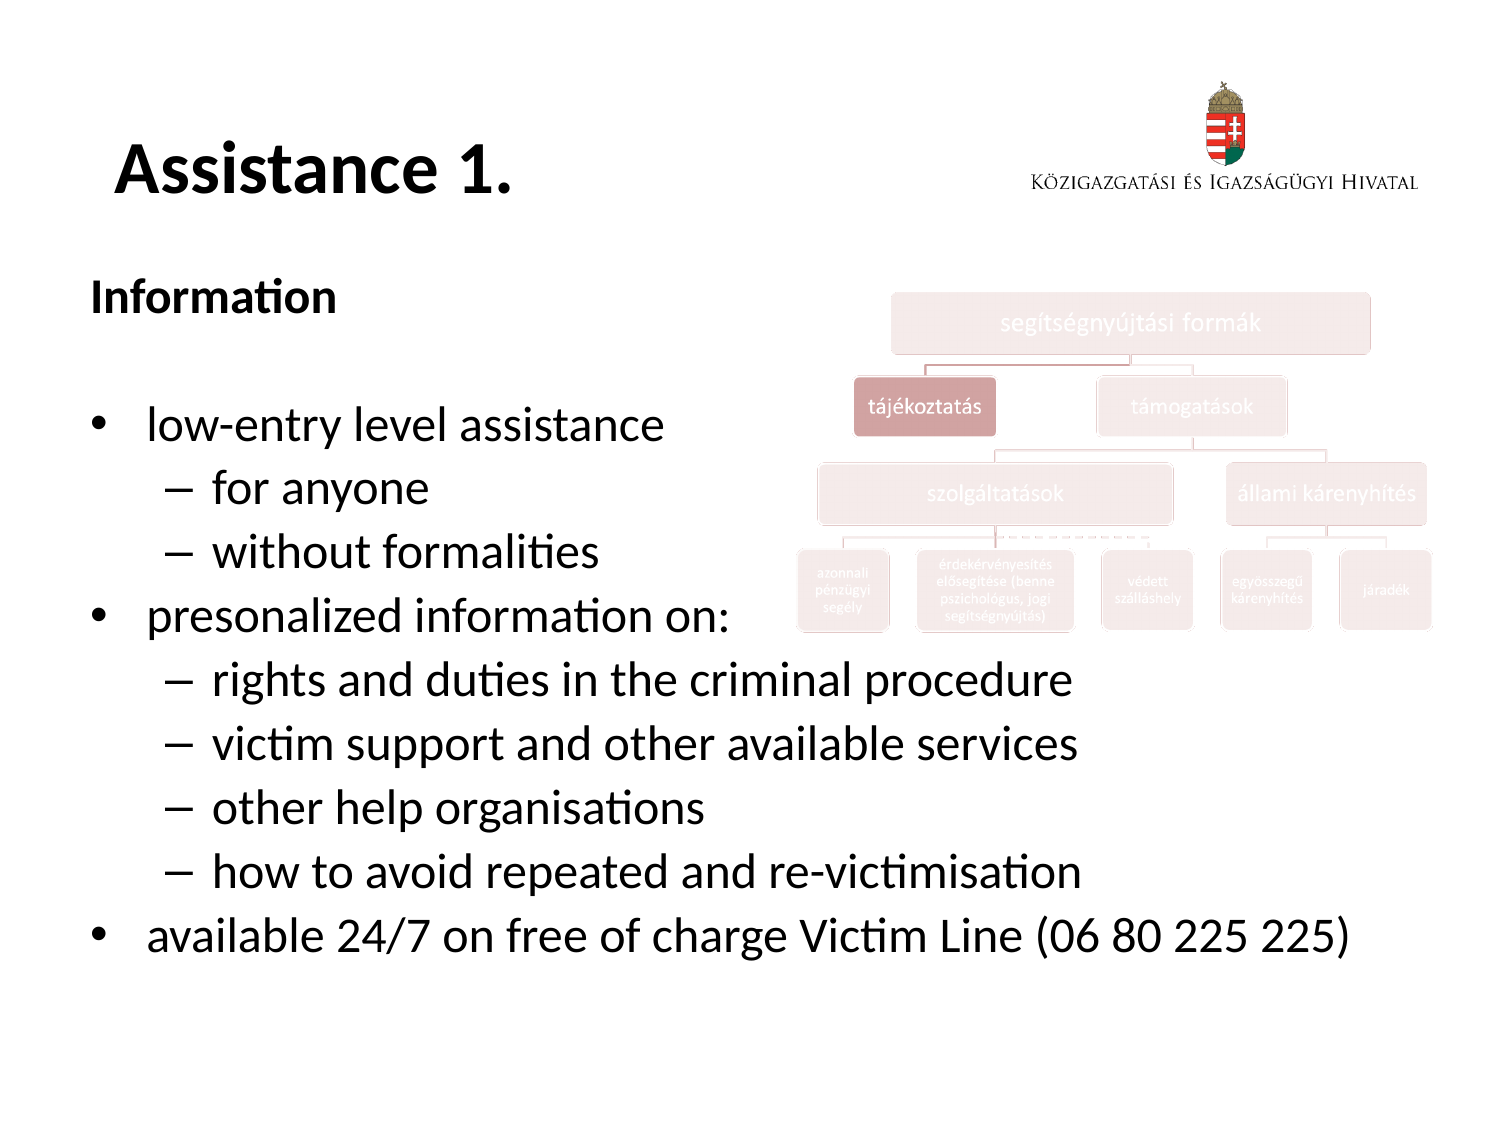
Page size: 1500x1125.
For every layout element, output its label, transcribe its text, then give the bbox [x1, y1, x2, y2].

list Information low-entry level assistance for anyone without formalities presonalized information on: rights and duties in the criminal procedure victim support and other available services other help organisations how to avoid repeated and re-victimisation available 24/7 on free of charge Victim Line (06 80 225 225) [75, 262, 1425, 1005]
text_box Assistance 1. [99, 70, 1450, 258]
picture [1031, 81, 1418, 189]
picture [796, 280, 1433, 644]
